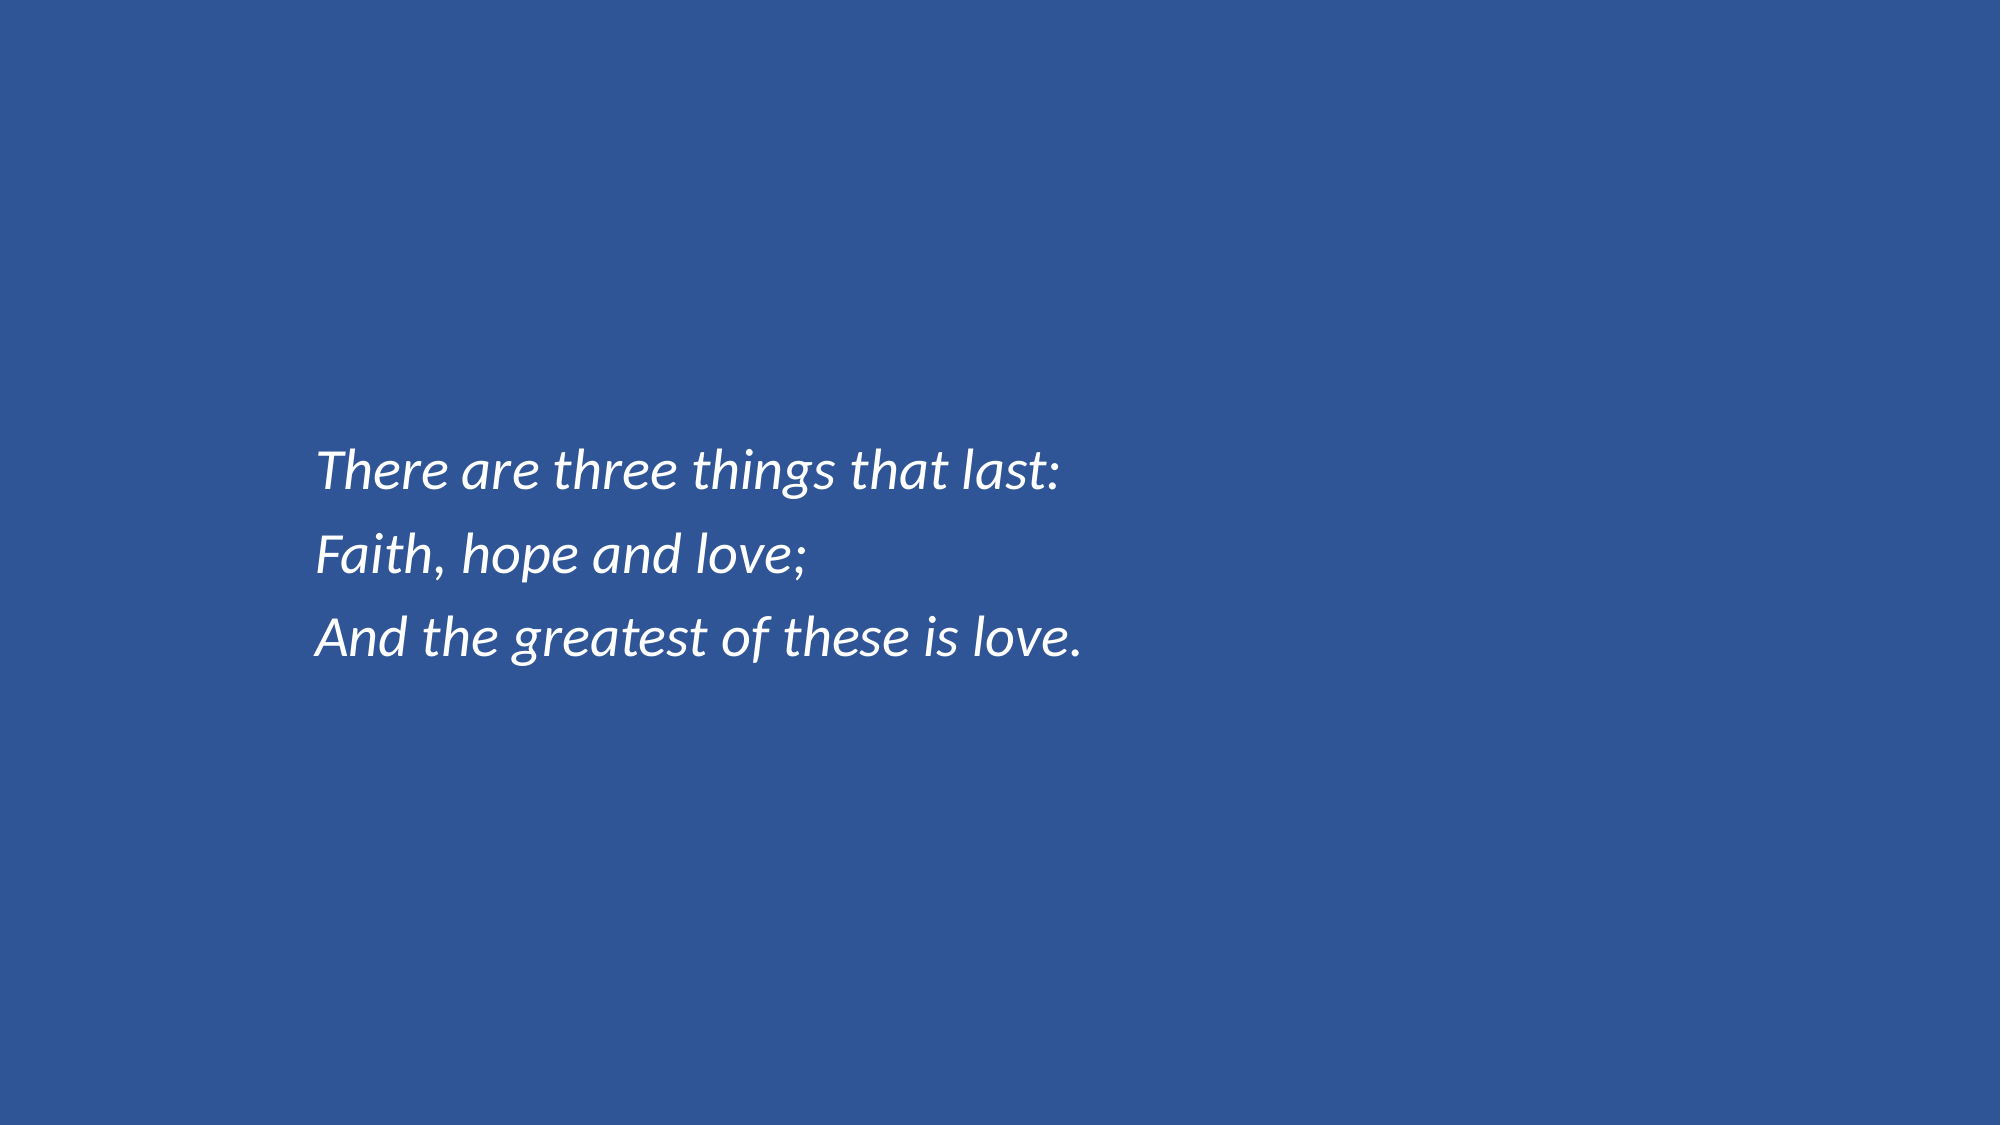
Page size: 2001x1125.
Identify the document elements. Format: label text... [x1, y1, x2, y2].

list There are three things that last: Faith, hope and love; And the greatest of these is love. [300, 431, 1700, 694]
